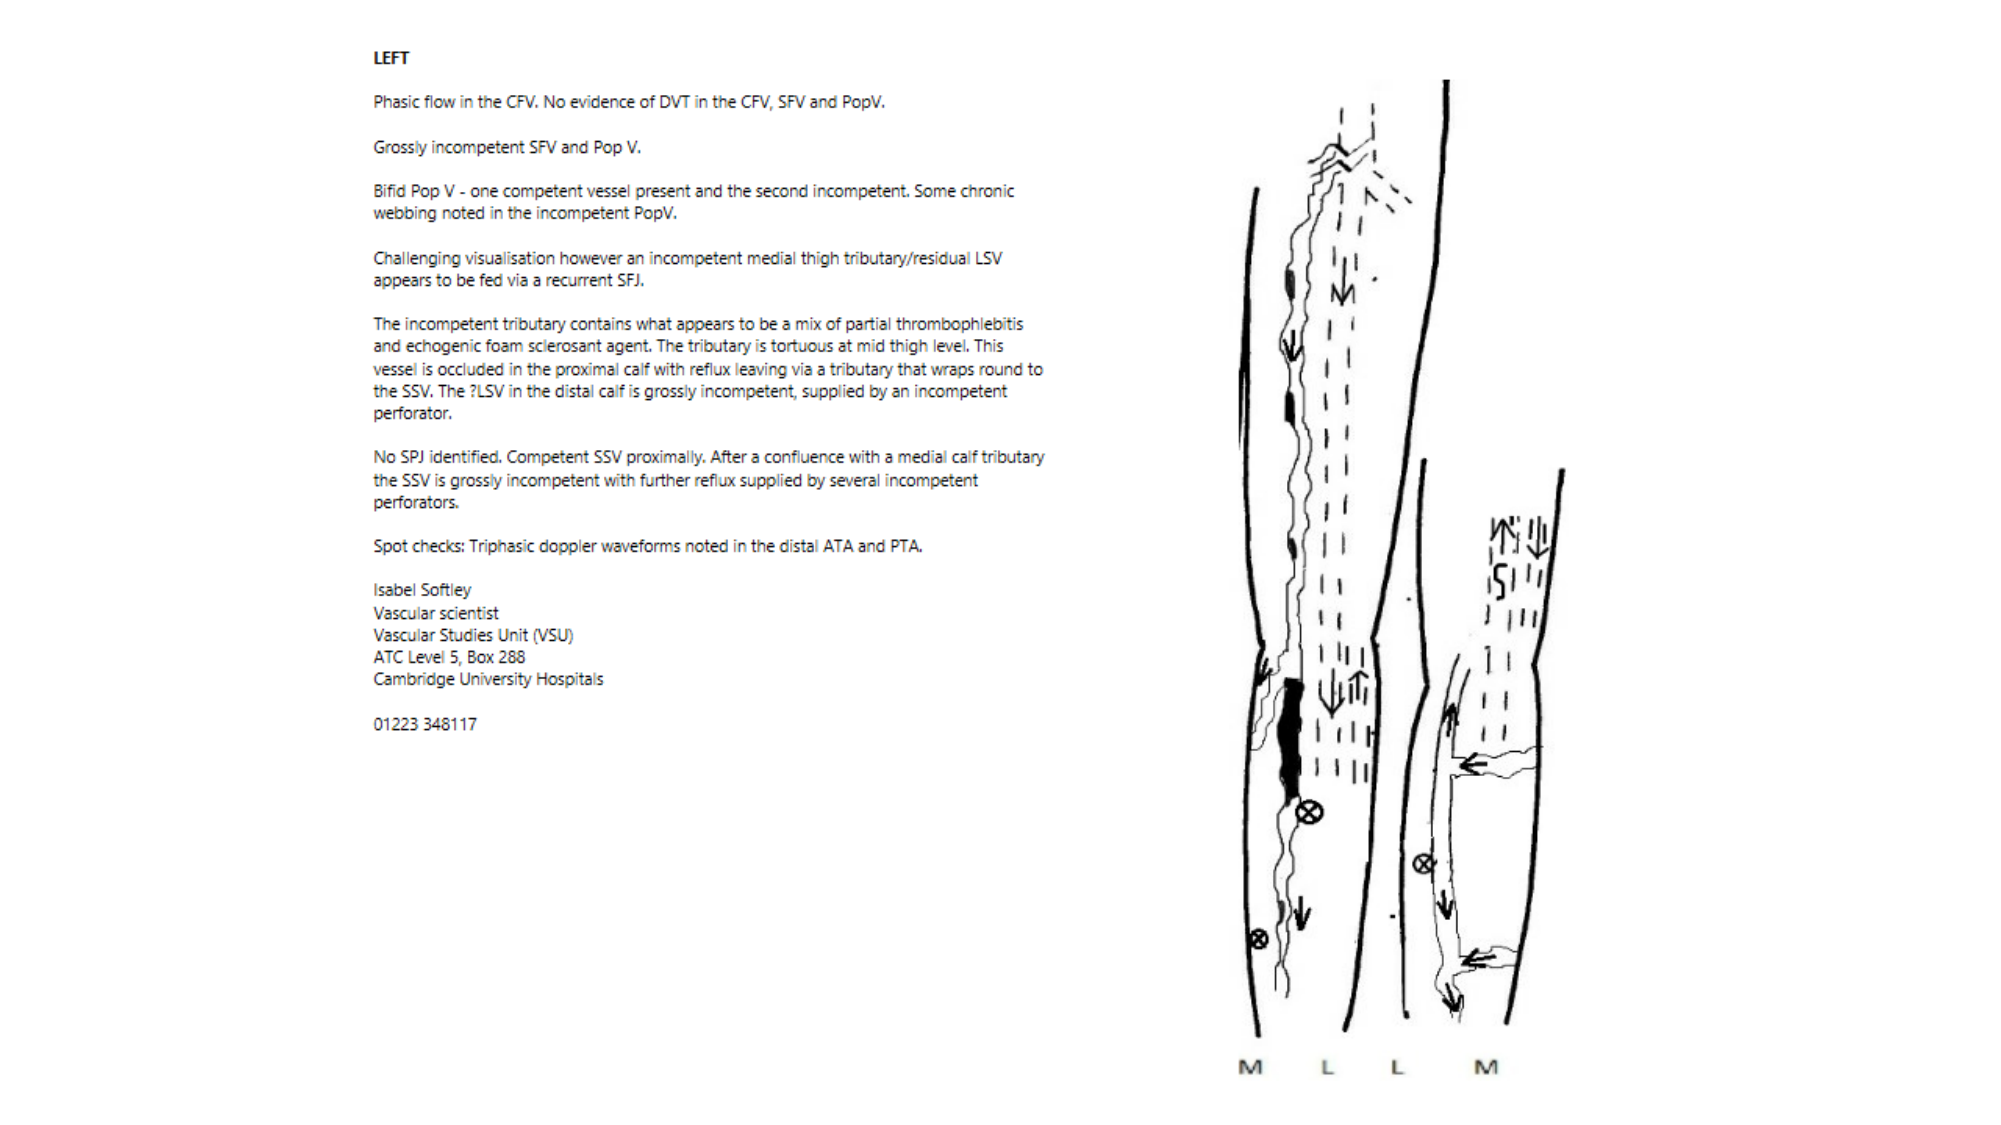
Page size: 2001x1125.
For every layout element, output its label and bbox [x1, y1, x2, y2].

picture [367, 44, 1633, 1081]
